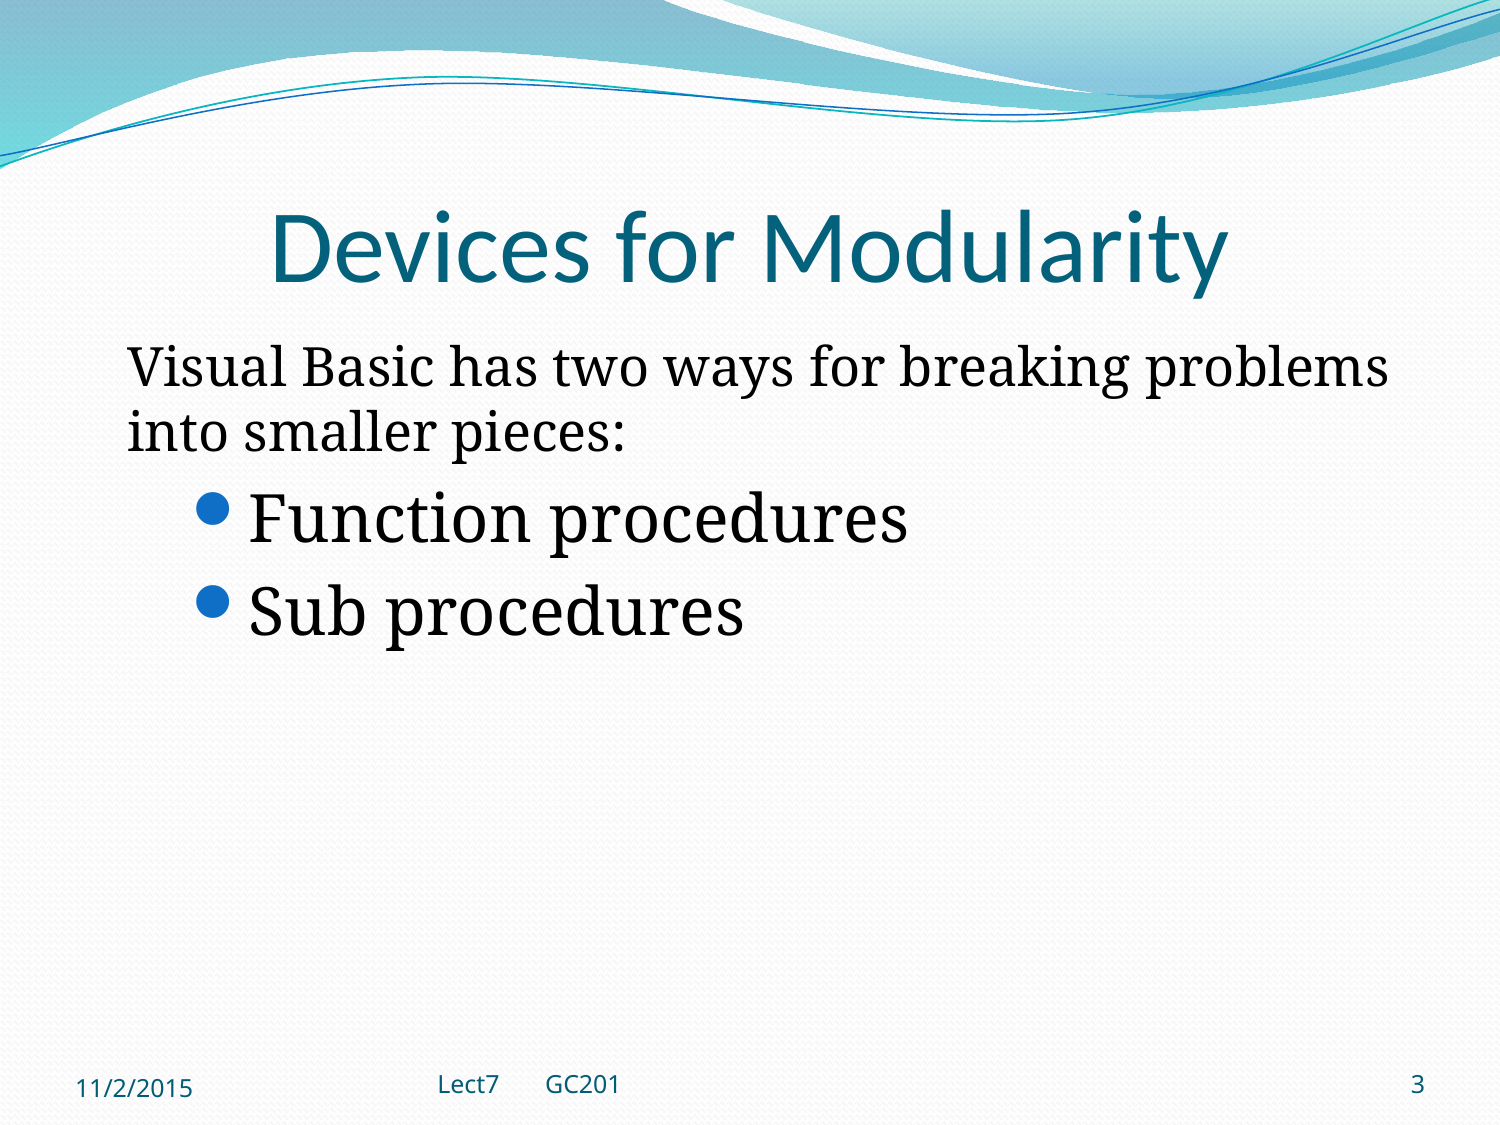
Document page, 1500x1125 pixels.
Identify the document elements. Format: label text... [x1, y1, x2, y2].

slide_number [75, 1042, 425, 1103]
title Devices for Modularity [75, 115, 1425, 303]
footer Lect7 GC201 [437, 1042, 988, 1103]
slide_number 3 [1299, 1042, 1425, 1103]
list Visual Basic has two ways for breaking problems into smaller pieces: Function procedures Sub procedures [112, 324, 1419, 1006]
